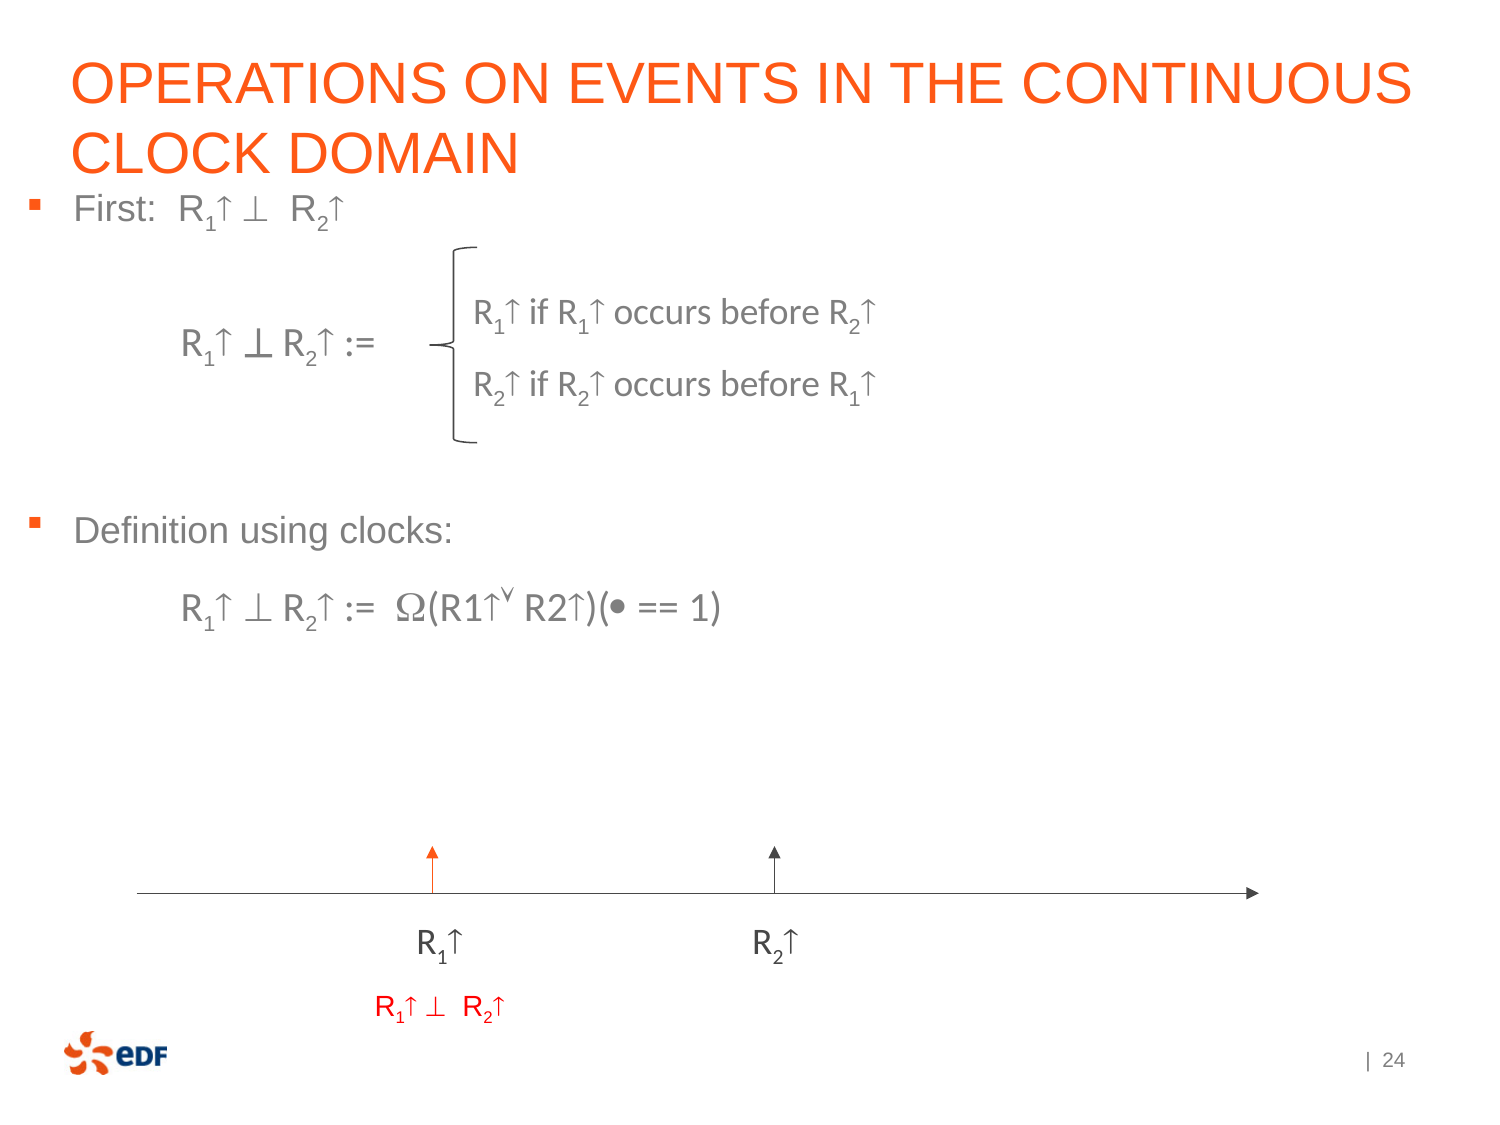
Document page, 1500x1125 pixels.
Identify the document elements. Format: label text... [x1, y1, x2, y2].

picture [64, 1031, 167, 1075]
title Operations on events in the continuous clock domain [64, 45, 1436, 185]
text_box First: R1  R2 Definition using clocks: [20, 184, 1424, 596]
text_box R1  R2 := (R1 R2)( == 1) [165, 572, 798, 643]
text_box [165, 247, 938, 443]
text_box R1  R2 [359, 979, 520, 1035]
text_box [136, 845, 1259, 972]
